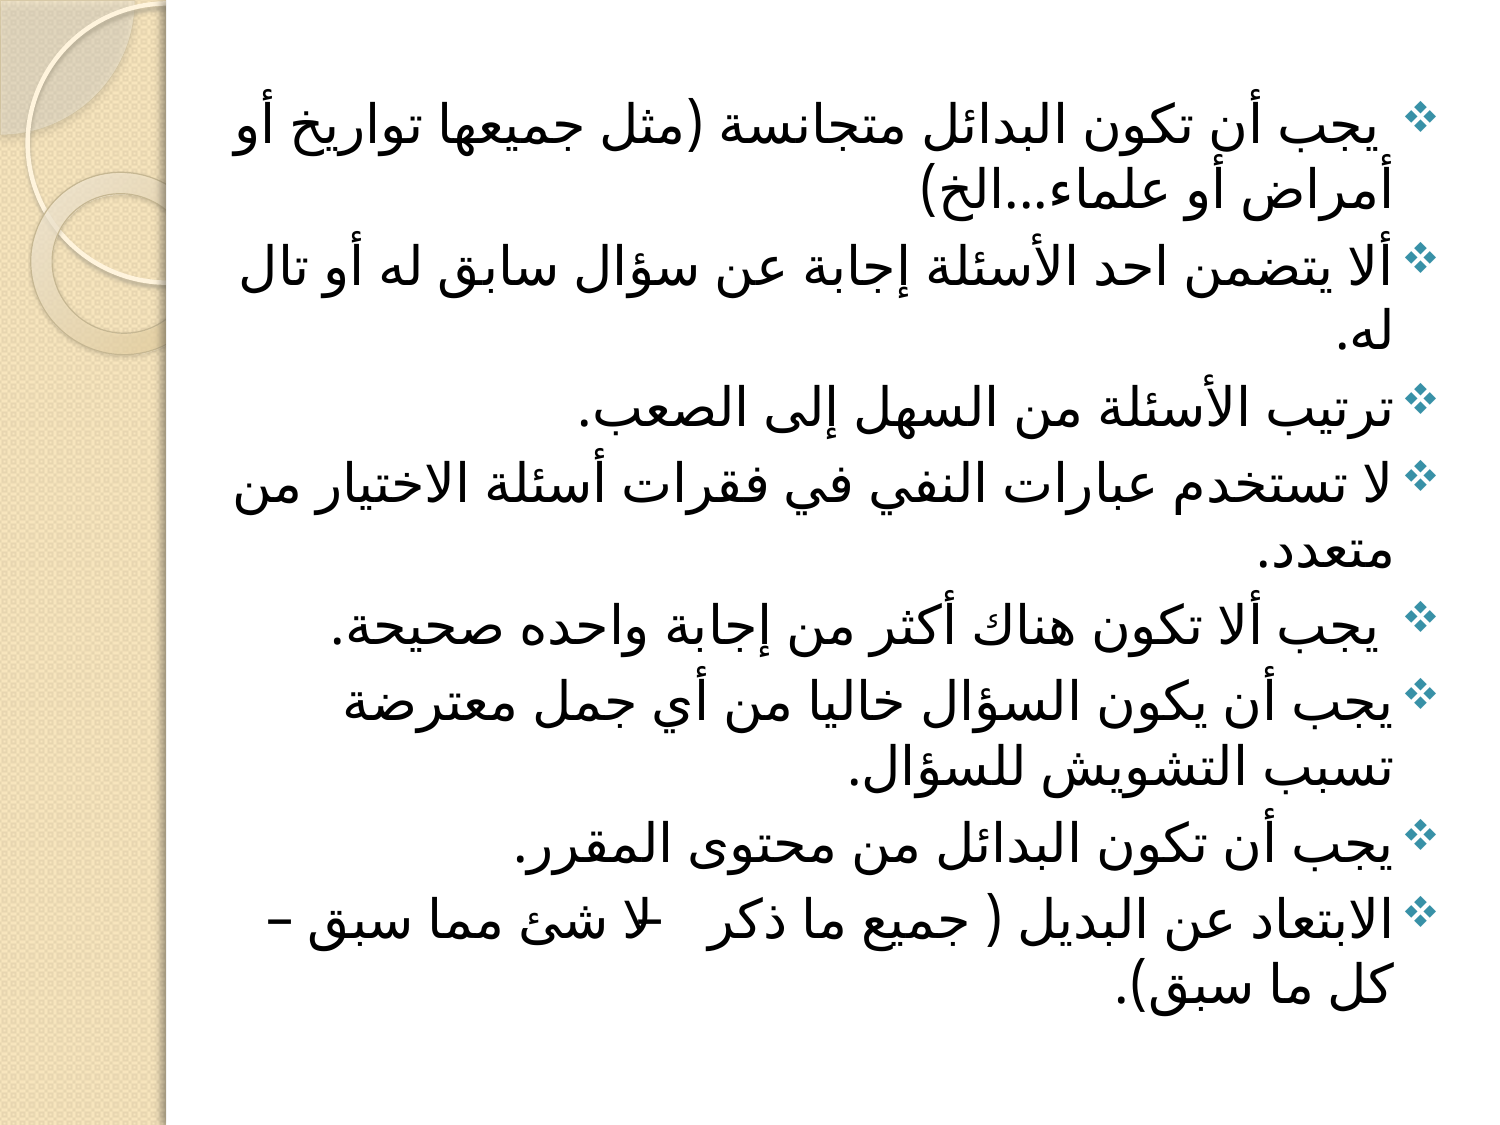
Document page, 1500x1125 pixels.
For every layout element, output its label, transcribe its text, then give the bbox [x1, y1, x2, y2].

list يجب أن تكون البدائل متجانسة (مثل جميعها تواريخ أو أمراض أو علماء...الخ) ألا يتضمن احد الأسئلة إجابة عن سؤال سابق له أو تال له. ترتيب الأسئلة من السهل إلى الصعب. لا تستخدم عبارات النفي في فقرات أسئلة الاختيار من متعدد. يجب ألا تكون هناك أكثر من إجابة واحده صحيحة. يجب أن يكون السؤال خاليا من أي جمل معترضة تسبب التشويش للسؤال. يجب أن تكون البدائل من محتوى المقرر. الابتعاد عن البديل ( جميع ما ذكر – لا شئ مما سبق – كل ما سبق). [187, 82, 1466, 1025]
